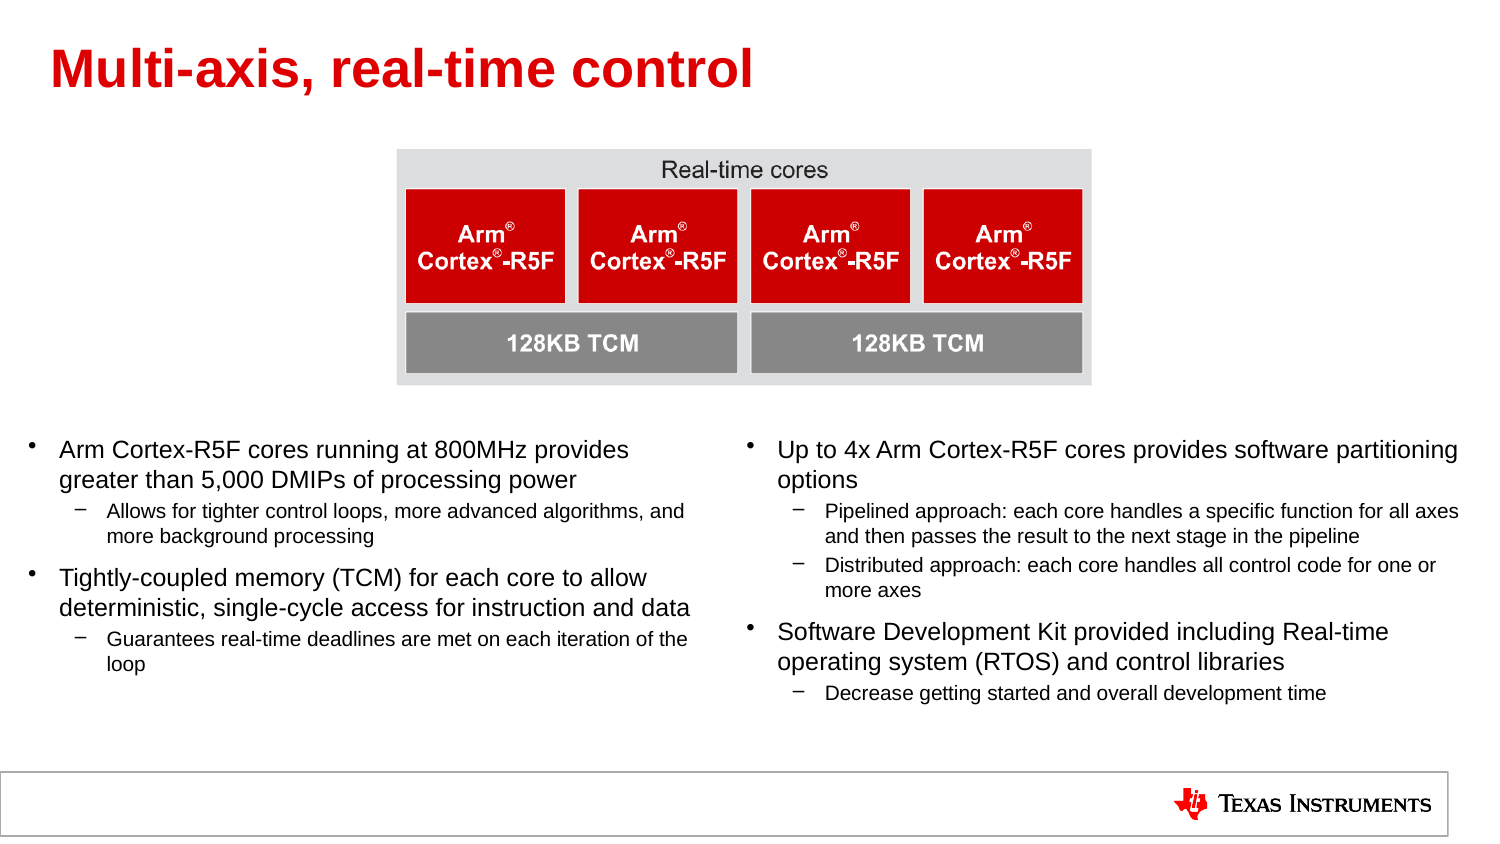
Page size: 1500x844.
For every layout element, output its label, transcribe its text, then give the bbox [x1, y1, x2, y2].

list Up to 4x Arm Cortex-R5F cores provides software partitioning options Pipelined approach: each core handles a specific function for all axes and then passes the result to the next stage in the pipeline Distributed approach: each core handles all control code for one or more axes Software Development Kit provided including Real-time operating system (RTOS) and control libraries Decrease getting started and overall development time [733, 427, 1500, 741]
picture [1174, 788, 1431, 820]
title Multi-axis, real-time control [37, 20, 1426, 122]
picture [393, 145, 1095, 389]
text_box Arm Cortex-R5F cores running at 800MHz provides greater than 5,000 DMIPs of processing power Allows for tighter control loops, more advanced algorithms, and more background processing Tightly-coupled memory (TCM) for each core to allow deterministic, single-cycle access for instruction and data Guarantees real-time deadlines are met on each iteration of the loop [15, 427, 720, 732]
